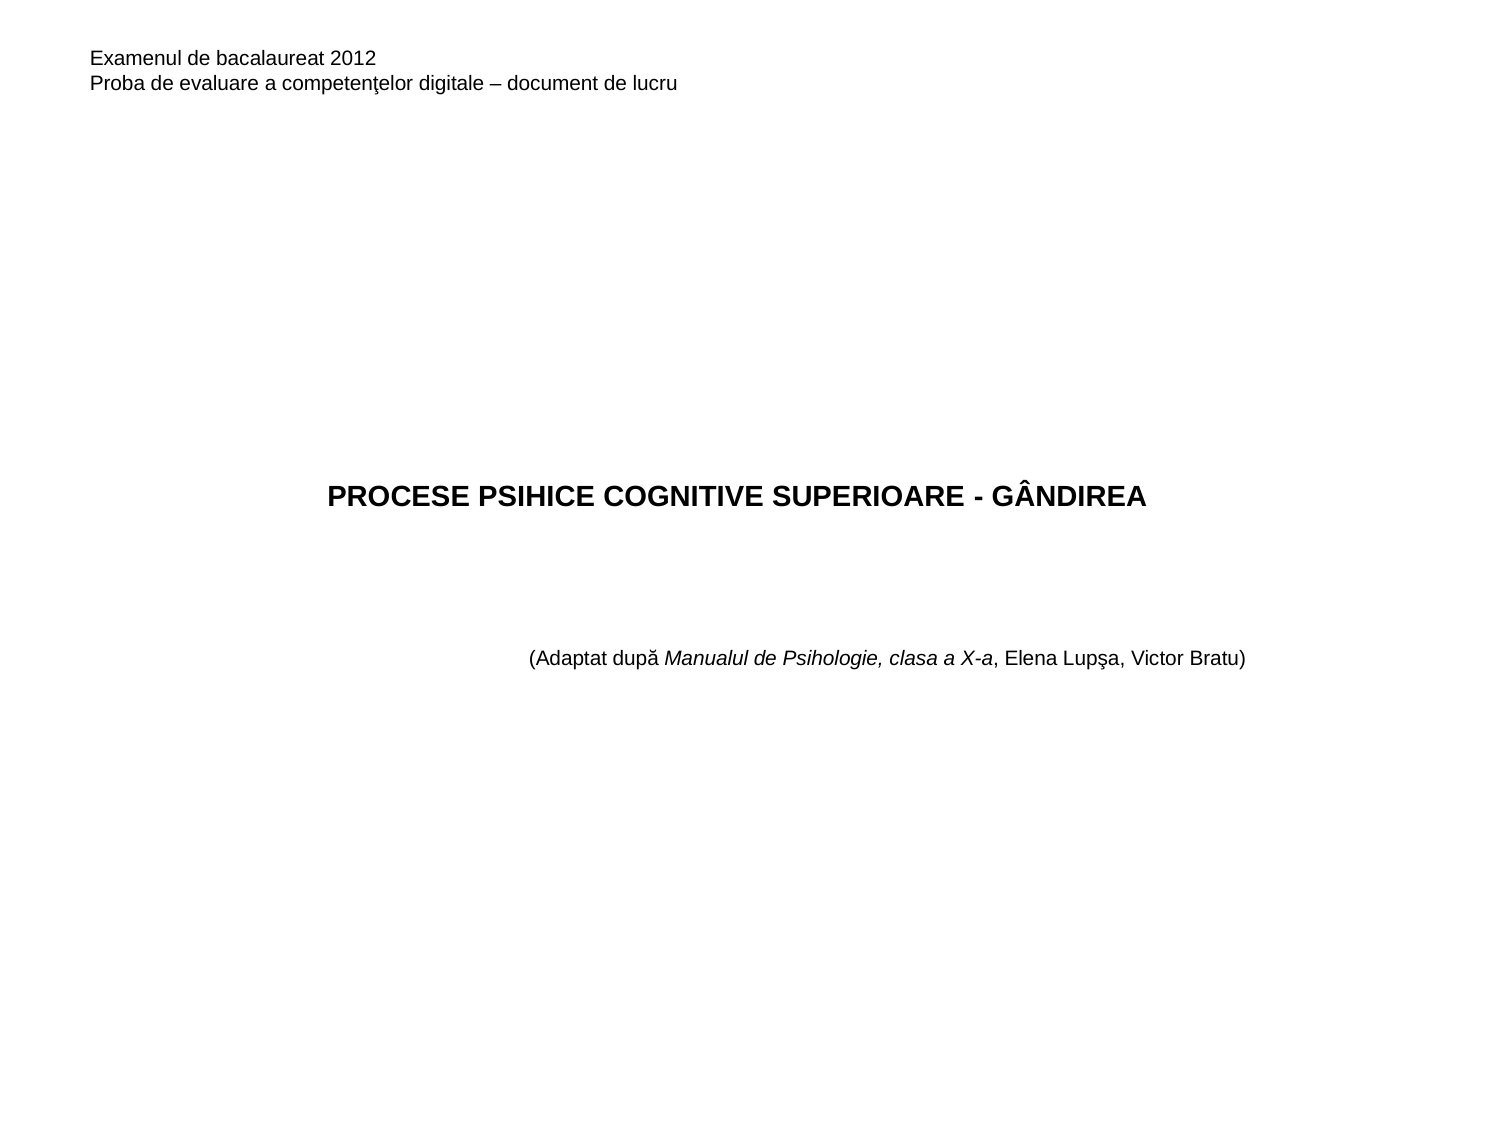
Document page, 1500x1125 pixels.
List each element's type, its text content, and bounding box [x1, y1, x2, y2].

title PROCESE PSIHICE COGNITIVE SUPERIOARE - GÂNDIREA [112, 349, 1388, 591]
text_box Examenul de bacalaureat 2012 Proba de evaluare a competenţelor digitale – document de lucru [75, 37, 1388, 103]
subtitle (Adaptat după Manualul de Psihologie, clasa a X-a, Elena Lupşa, Victor Bratu) [362, 637, 1413, 926]
